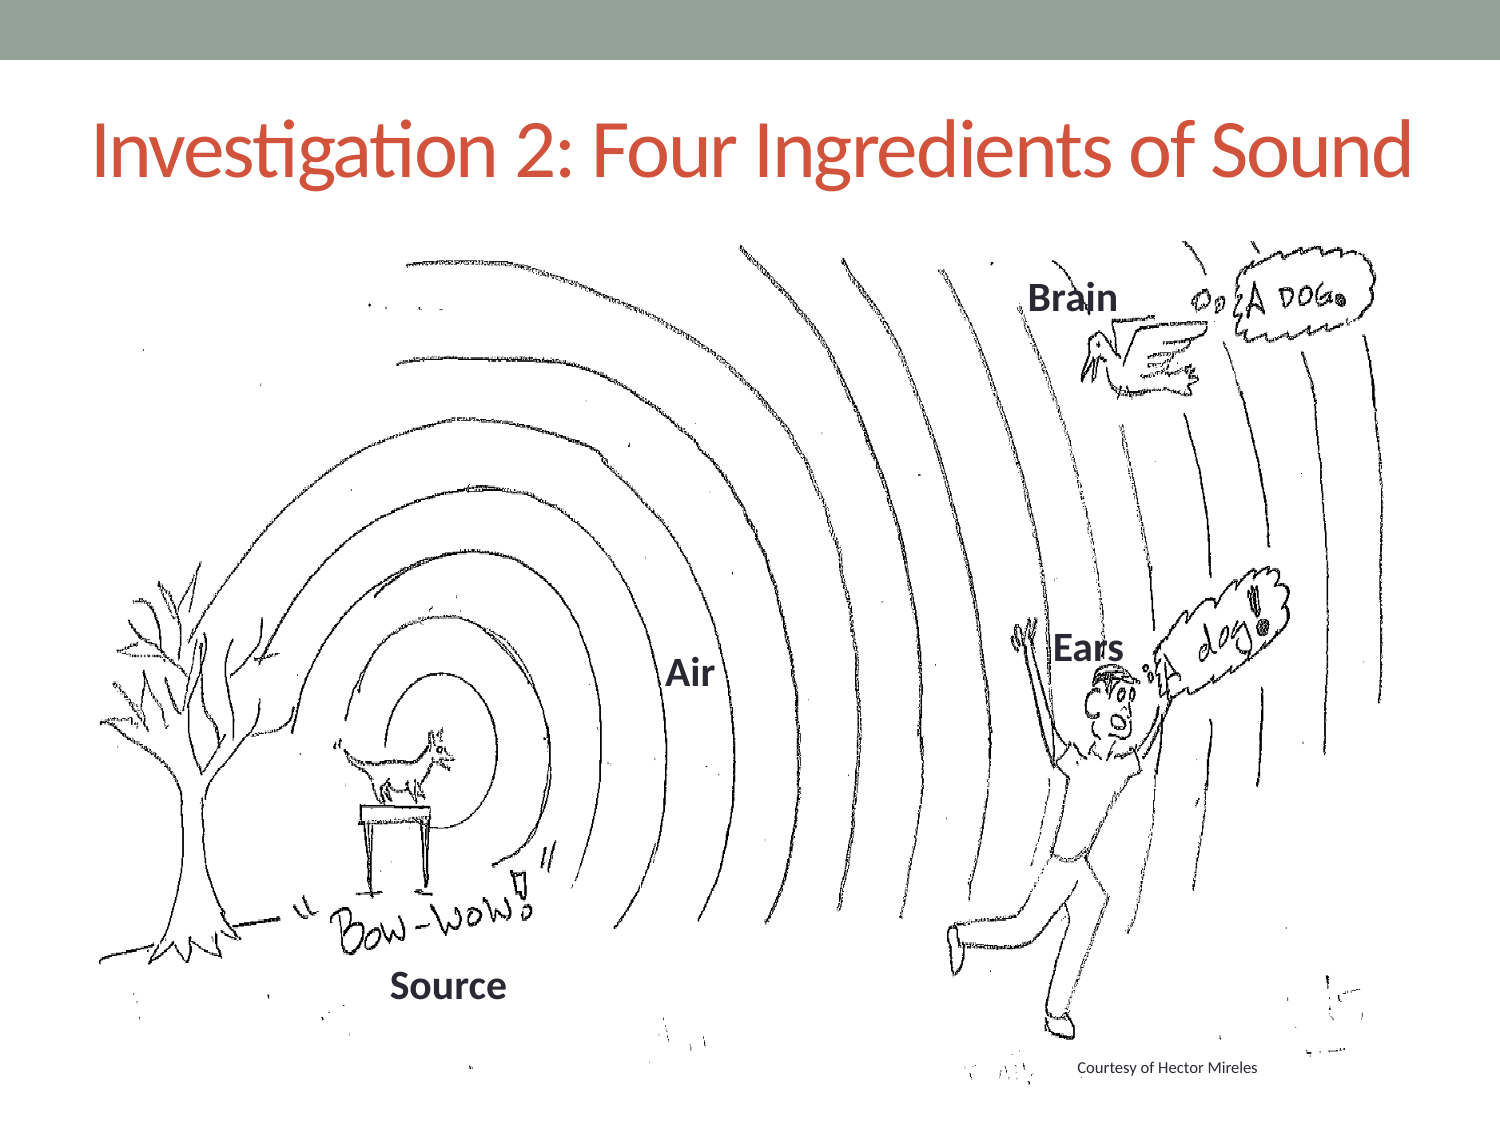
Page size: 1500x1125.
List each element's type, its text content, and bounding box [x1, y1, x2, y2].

title Investigation 2: Four Ingredients of Sound [75, 62, 1450, 225]
picture [87, 240, 1401, 1087]
